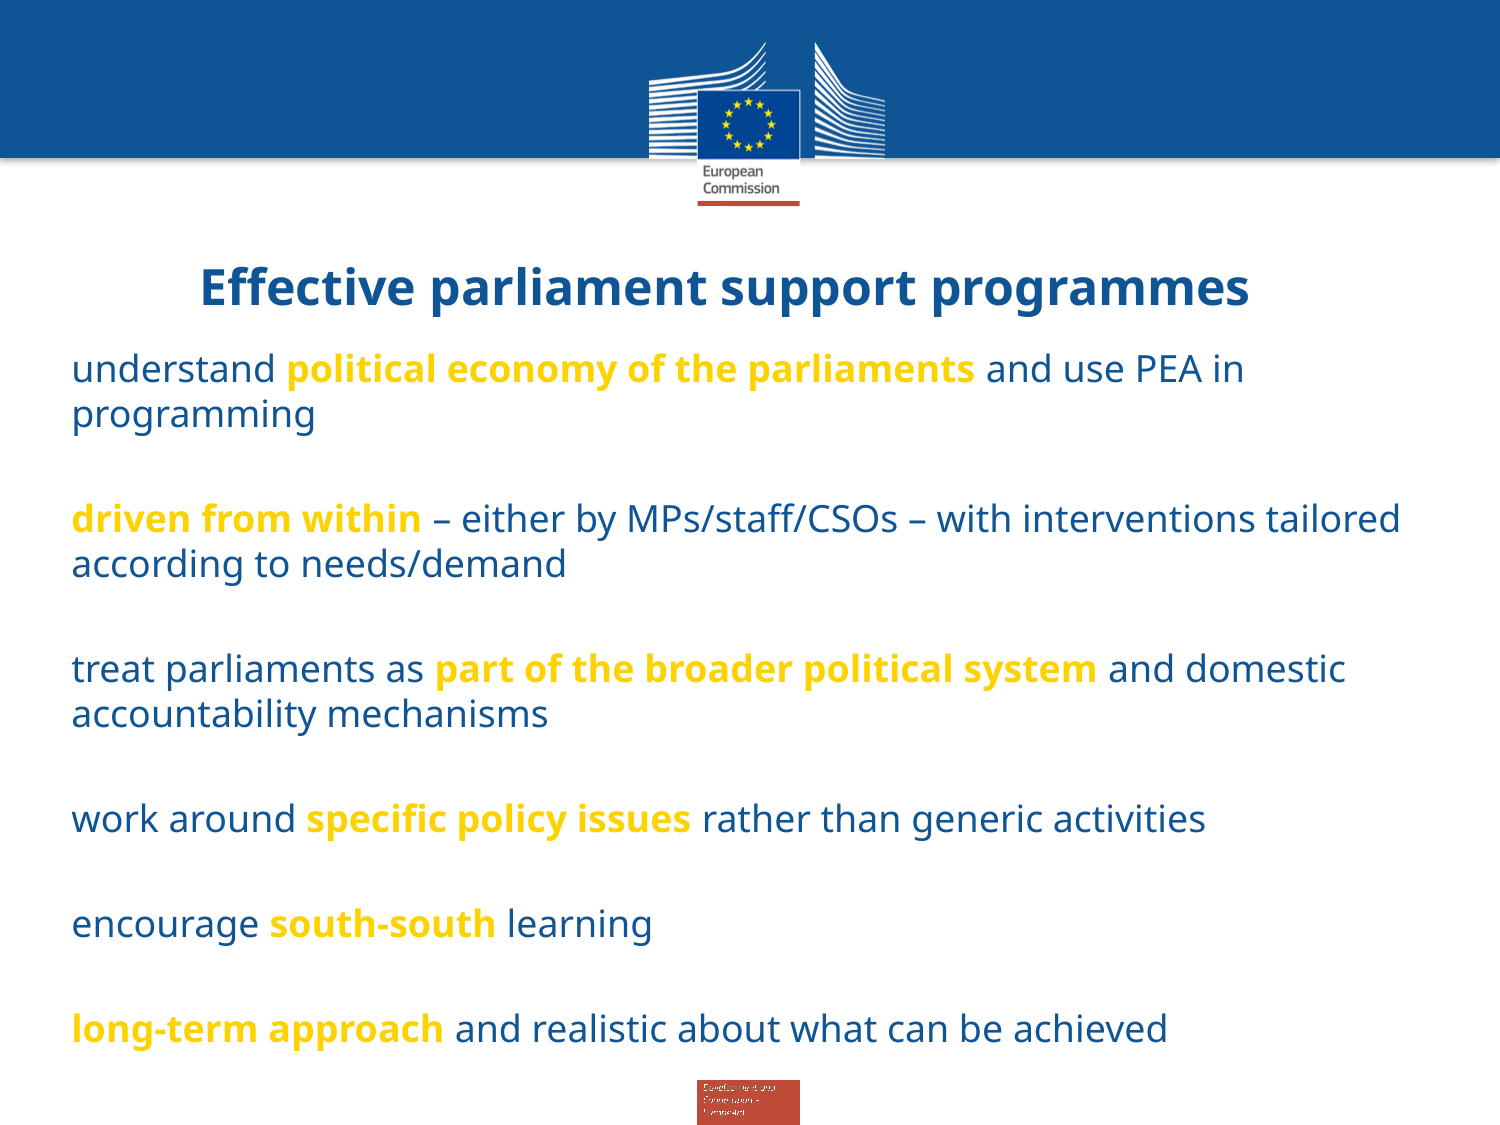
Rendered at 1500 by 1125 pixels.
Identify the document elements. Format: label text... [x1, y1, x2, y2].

title Effective parliament support programmes [0, 208, 1438, 362]
picture [649, 42, 885, 208]
picture [698, 1082, 798, 1123]
list understand political economy of the parliaments and use PEA in programming driven from within – either by MPs/staff/CSOs – with interventions tailored according to needs/demand treat parliaments as part of the broader political system and domestic accountability mechanisms work around specific policy issues rather than generic activities encourage south-south learning long-term approach and realistic about what can be achieved [0, 337, 1425, 1063]
